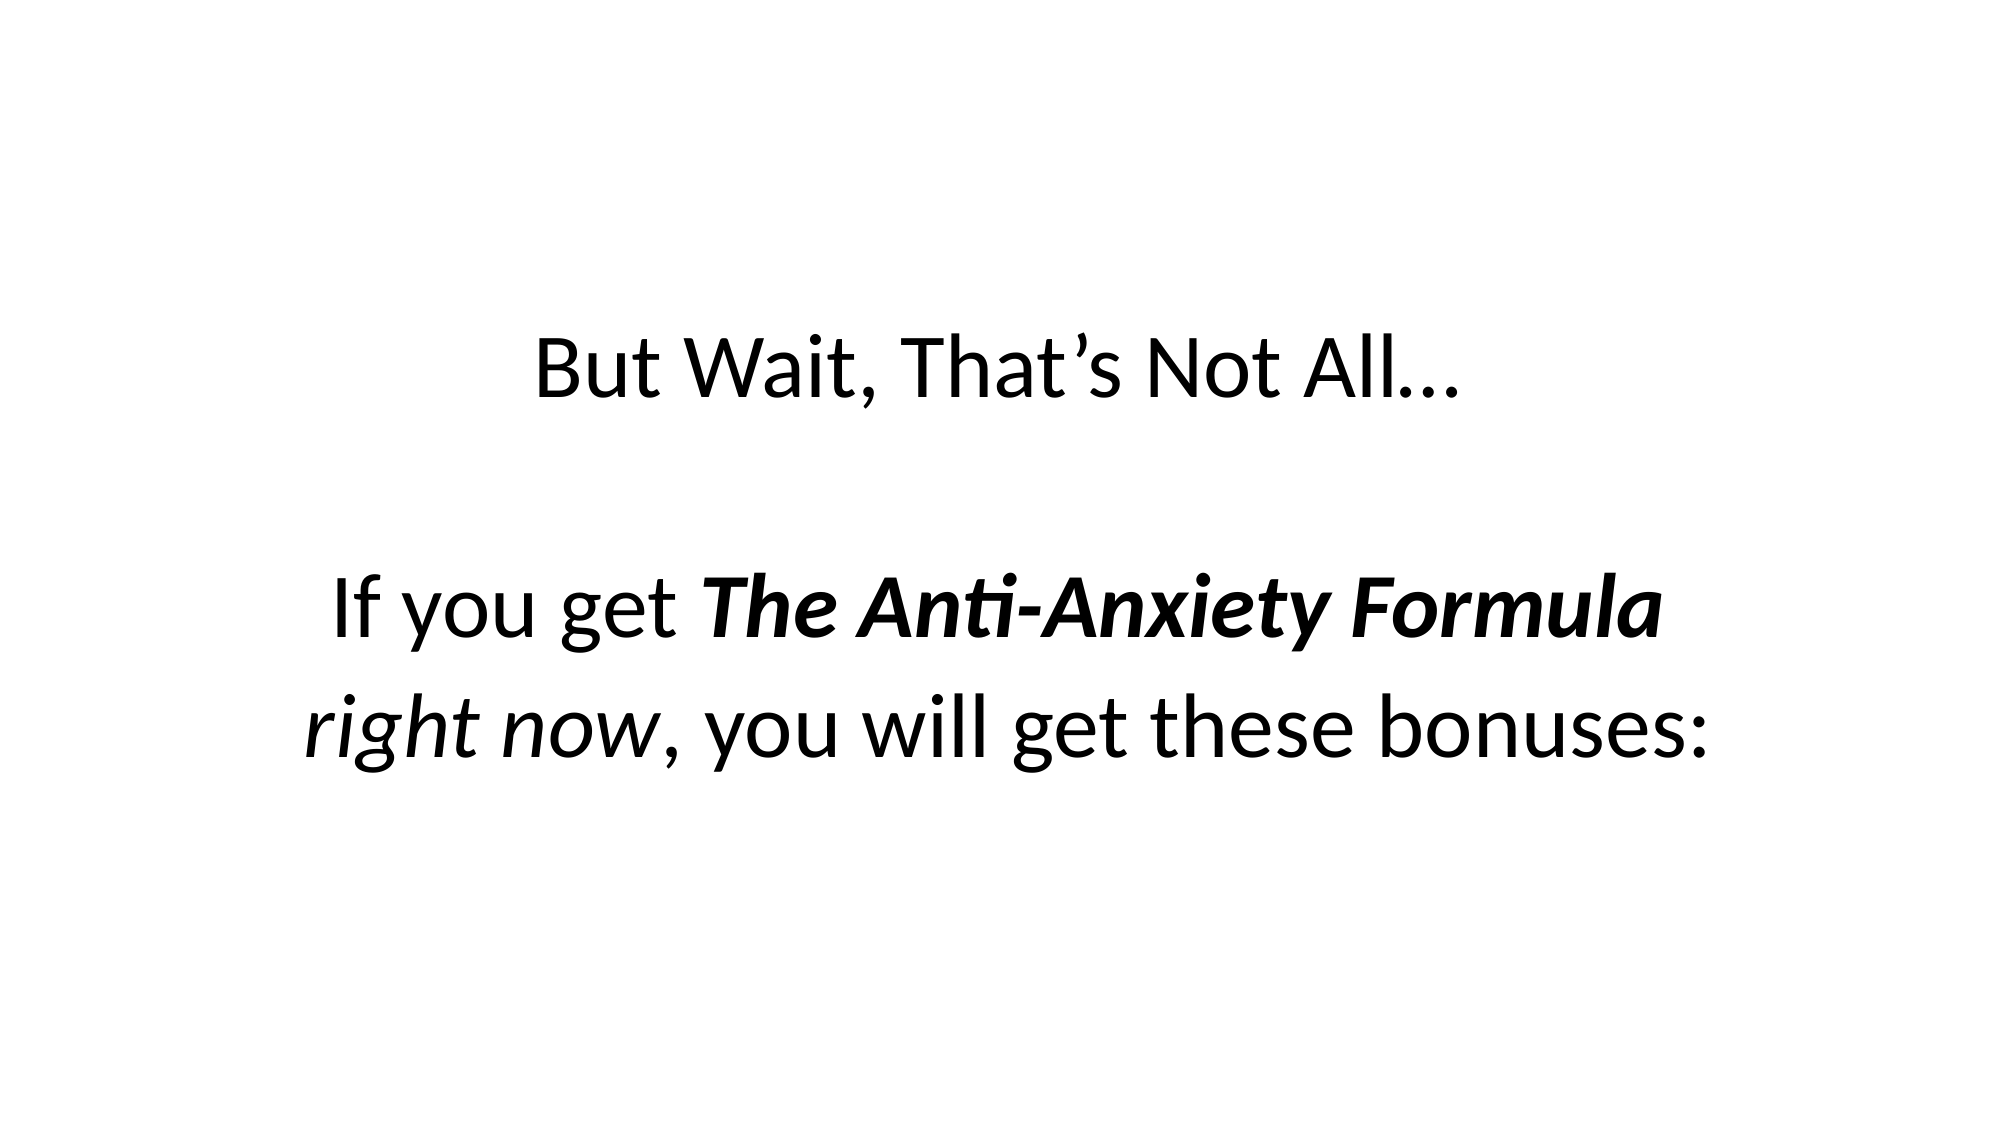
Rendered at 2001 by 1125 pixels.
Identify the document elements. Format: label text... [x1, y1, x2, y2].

list But Wait, That’s Not All… If you get The Anti-Anxiety Formula right now, you will get these bonuses: [135, 310, 1861, 794]
